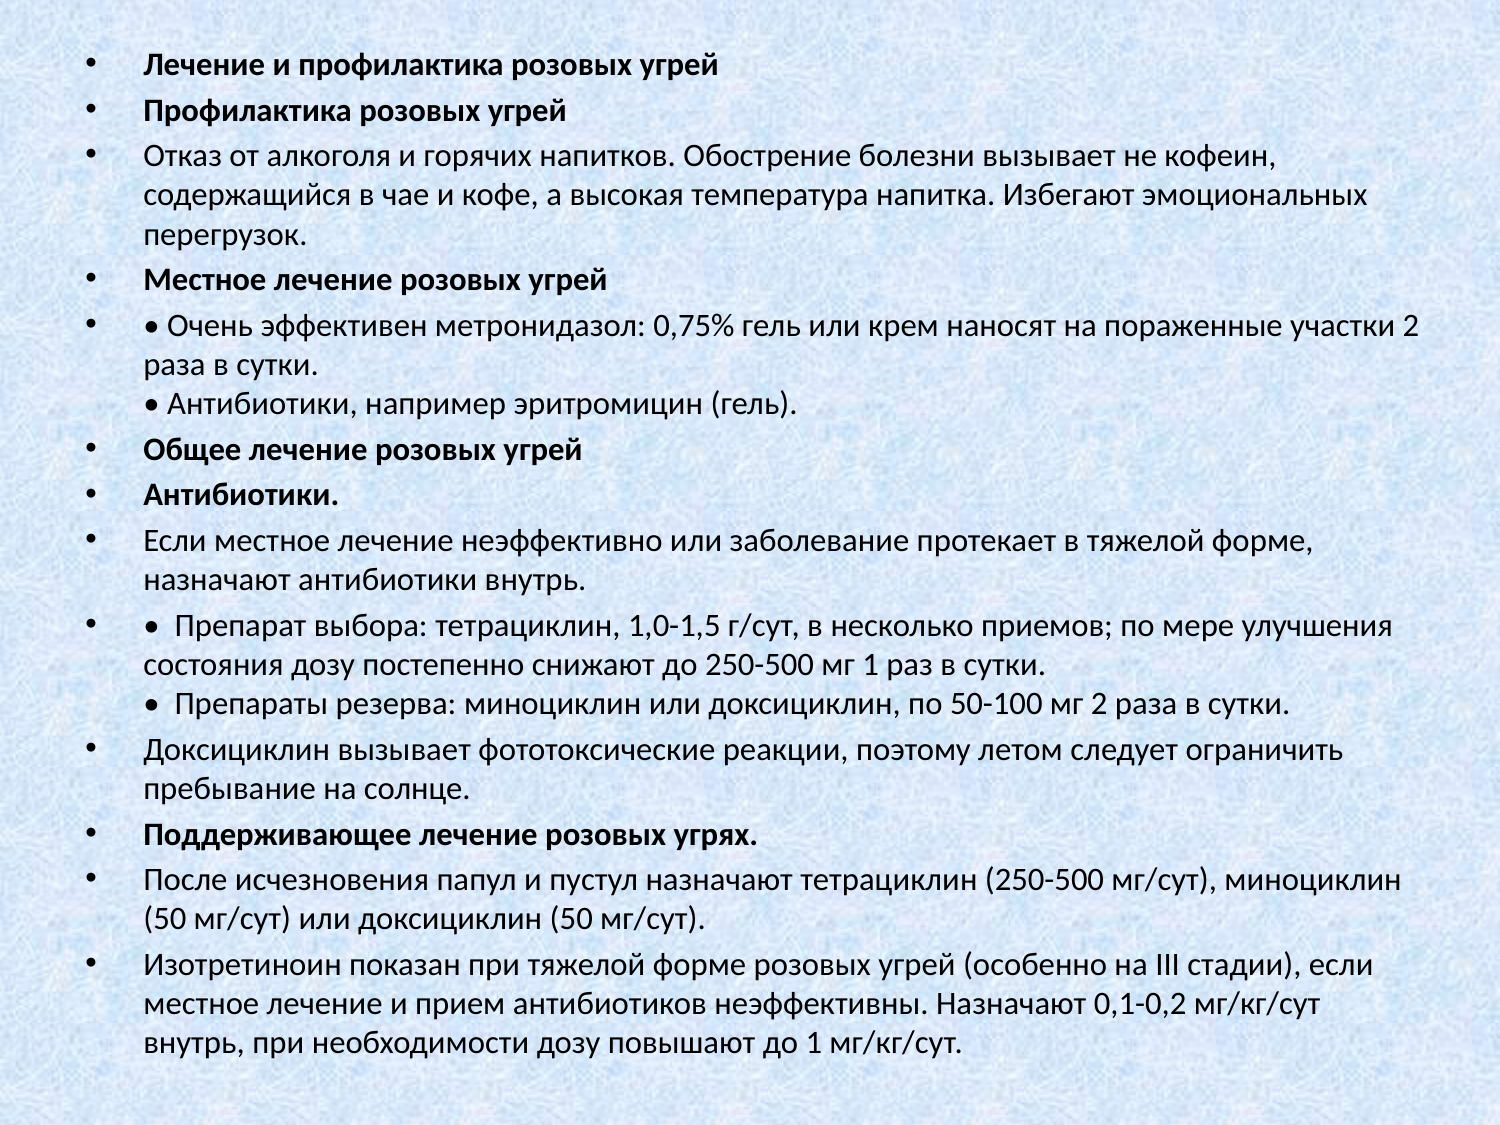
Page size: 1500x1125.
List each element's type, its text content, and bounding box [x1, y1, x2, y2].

list Лечение и профилактика розовых угрей Профилактика розовых угрей Отказ от алкоголя и горячих напитков. Обострение болезни вызывает не кофеин, содержащийся в чае и кофе, а высокая температура напитка. Избегают эмоциональных перегрузок. Местное лечение розовых угрей • Очень эффективен метронидазол: 0,75% гель или крем наносят на пораженные участки 2 раза в сутки. • Антибиотики, например эритромицин (гель). Общее лечение розовых угрей Антибиотики. Если местное лечение неэффективно или заболевание протекает в тяжелой форме, назначают антибиотики внутрь. • Препарат выбора: тетрациклин, 1,0-1,5 г/сут, в несколько приемов; по мере улучшения состояния дозу постепенно снижают до 250-500 мг 1 раз в сутки. • Препараты резерва: миноциклин или доксициклин, по 50-100 мг 2 раза в сутки. Доксициклин вызывает фототоксические реакции, поэтому летом следует ограничить пребывание на солнце. Поддерживающее лечение розовых угрях. После исчезновения папул и пустул назначают тетрациклин (250-500 мг/сут), миноциклин (50 мг/сут) или доксициклин (50 мг/сут). Изотретиноин показан при тяжелой форме розовых угрей (особенно на III стадии), если местное лечение и прием антибиотиков неэффективны. Назначают 0,1-0,2 мг/кг/сут внутрь, при необходимости дозу повышают до 1 мг/кг/сут. [70, 35, 1442, 1079]
picture [0, 0, 1500, 1125]
